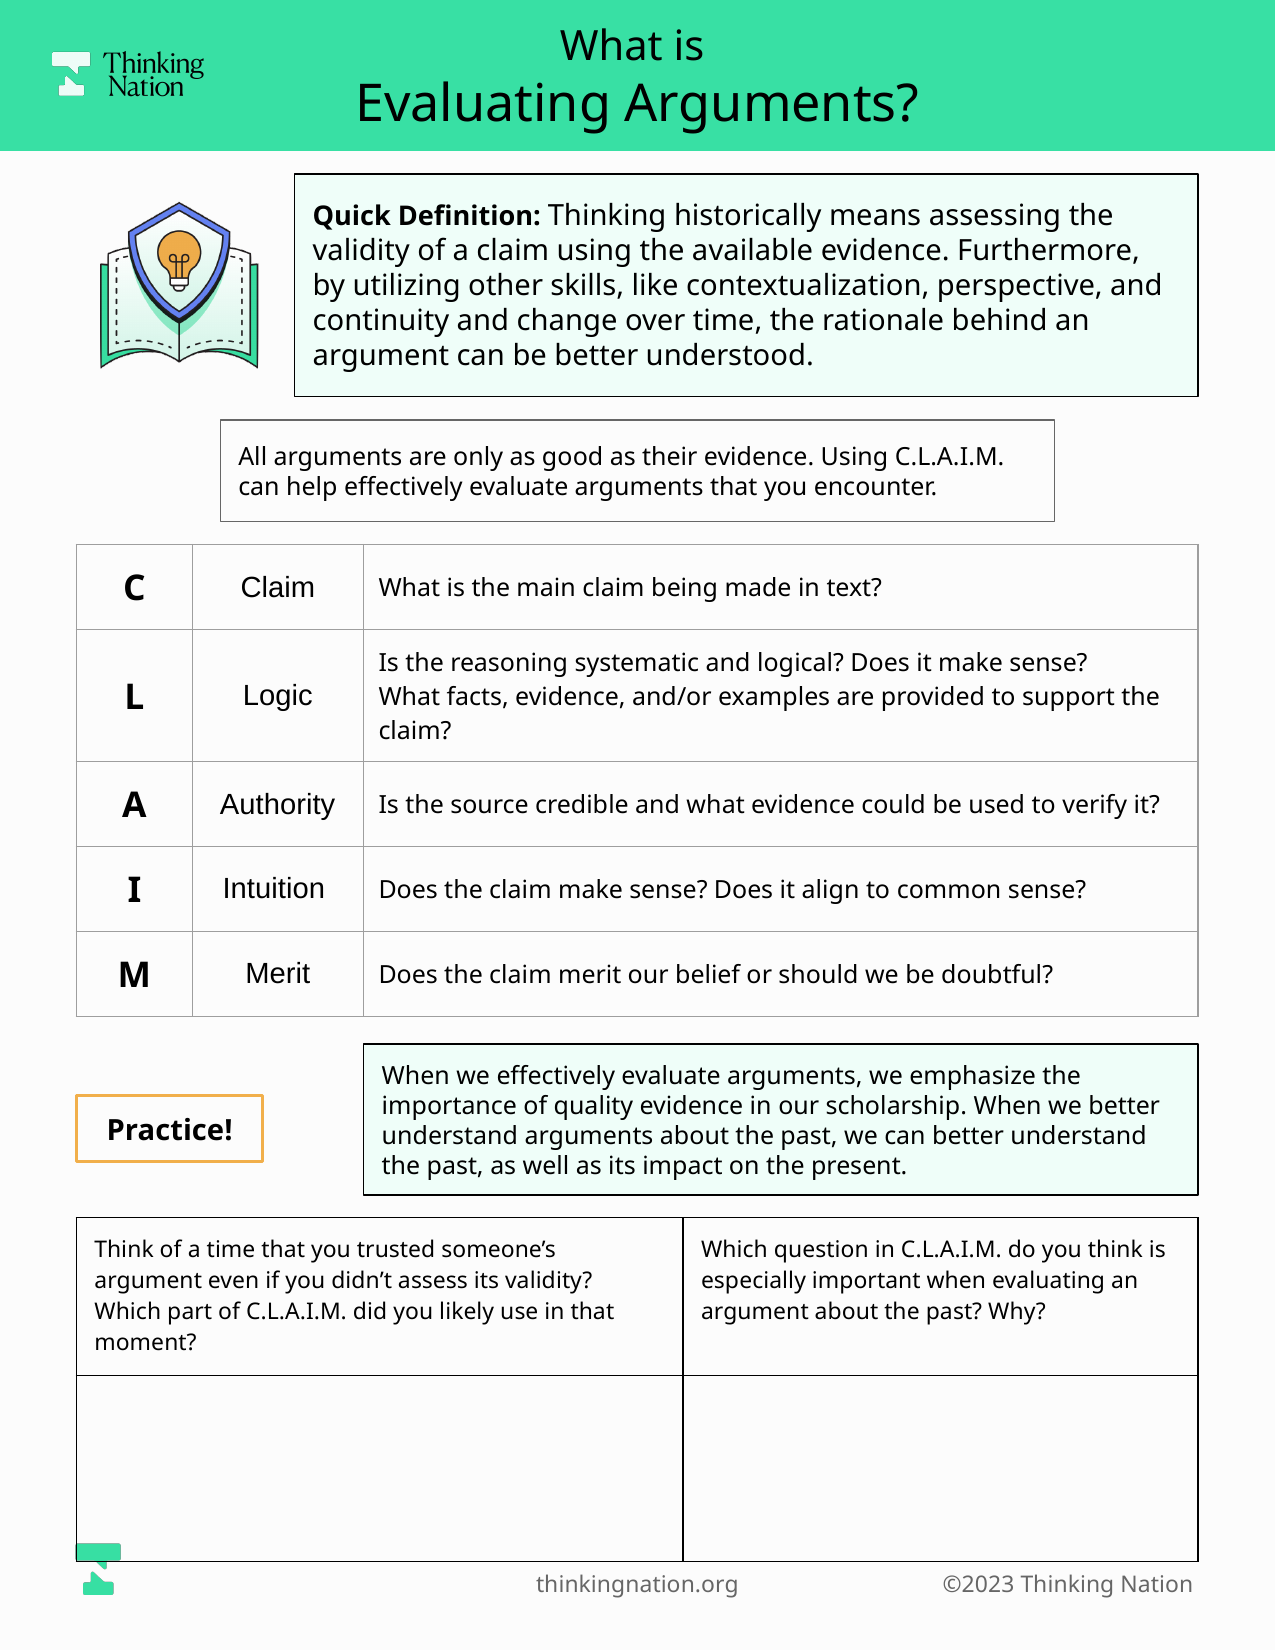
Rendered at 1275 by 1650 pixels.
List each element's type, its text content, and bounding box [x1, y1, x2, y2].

table_cell L [77, 630, 192, 761]
text_box Practice! [76, 1095, 263, 1162]
table_cell Does the claim merit our belief or should we be doubtful? [364, 932, 1197, 1016]
table_header Claim [193, 545, 363, 629]
table_cell M [77, 932, 192, 1016]
table_cell Merit [193, 932, 363, 1016]
text_box ©2023 Thinking Nation [907, 1553, 1210, 1605]
text_box thinkingnation.org [486, 1562, 789, 1605]
table_cell Logic [193, 630, 363, 761]
table_header What is the main claim being made in text? [364, 545, 1197, 629]
table_cell Is the reasoning systematic and logical? Does it make sense? What facts, evidence, and/or examples are provided to support the claim? [364, 630, 1197, 761]
table_cell Does the claim make sense? Does it align to common sense? [364, 847, 1197, 931]
table_cell Intuition [193, 847, 363, 931]
text_box Quick Definition: Thinking historically means assessing the validity of a claim using the available evidence. Furthermore, by utilizing other skills, like contextualization, perspective, and continuity and change over time, the rationale behind an argument can be better understood. [294, 173, 1198, 397]
text_box What is Evaluating Arguments? [0, 0, 1275, 151]
table_header Which question in C.L.A.I.M. do you think is especially important when evaluating an argument about the past? Why? [684, 1218, 1197, 1375]
picture [76, 182, 282, 388]
text_box When we effectively evaluate arguments, we emphasize the importance of quality evidence in our scholarship. When we better understand arguments about the past, we can better understand the past, as well as its impact on the present. [363, 1044, 1198, 1195]
table_header Think of a time that you trusted someone’s argument even if you didn’t assess its validity? Which part of C.L.A.I.M. did you likely use in that moment? [77, 1218, 682, 1375]
table_cell A [77, 762, 192, 846]
text_box All arguments are only as good as their evidence. Using C.L.A.I.M. can help effectively evaluate arguments that you encounter. [220, 419, 1055, 522]
table_cell Authority [193, 762, 363, 846]
table_cell Is the source credible and what evidence could be used to verify it? [364, 762, 1197, 846]
picture [35, 37, 210, 110]
table_cell [77, 1376, 682, 1561]
table_cell [684, 1376, 1197, 1561]
table_header C [77, 545, 192, 629]
table_cell I [77, 847, 192, 931]
picture [62, 1533, 134, 1605]
